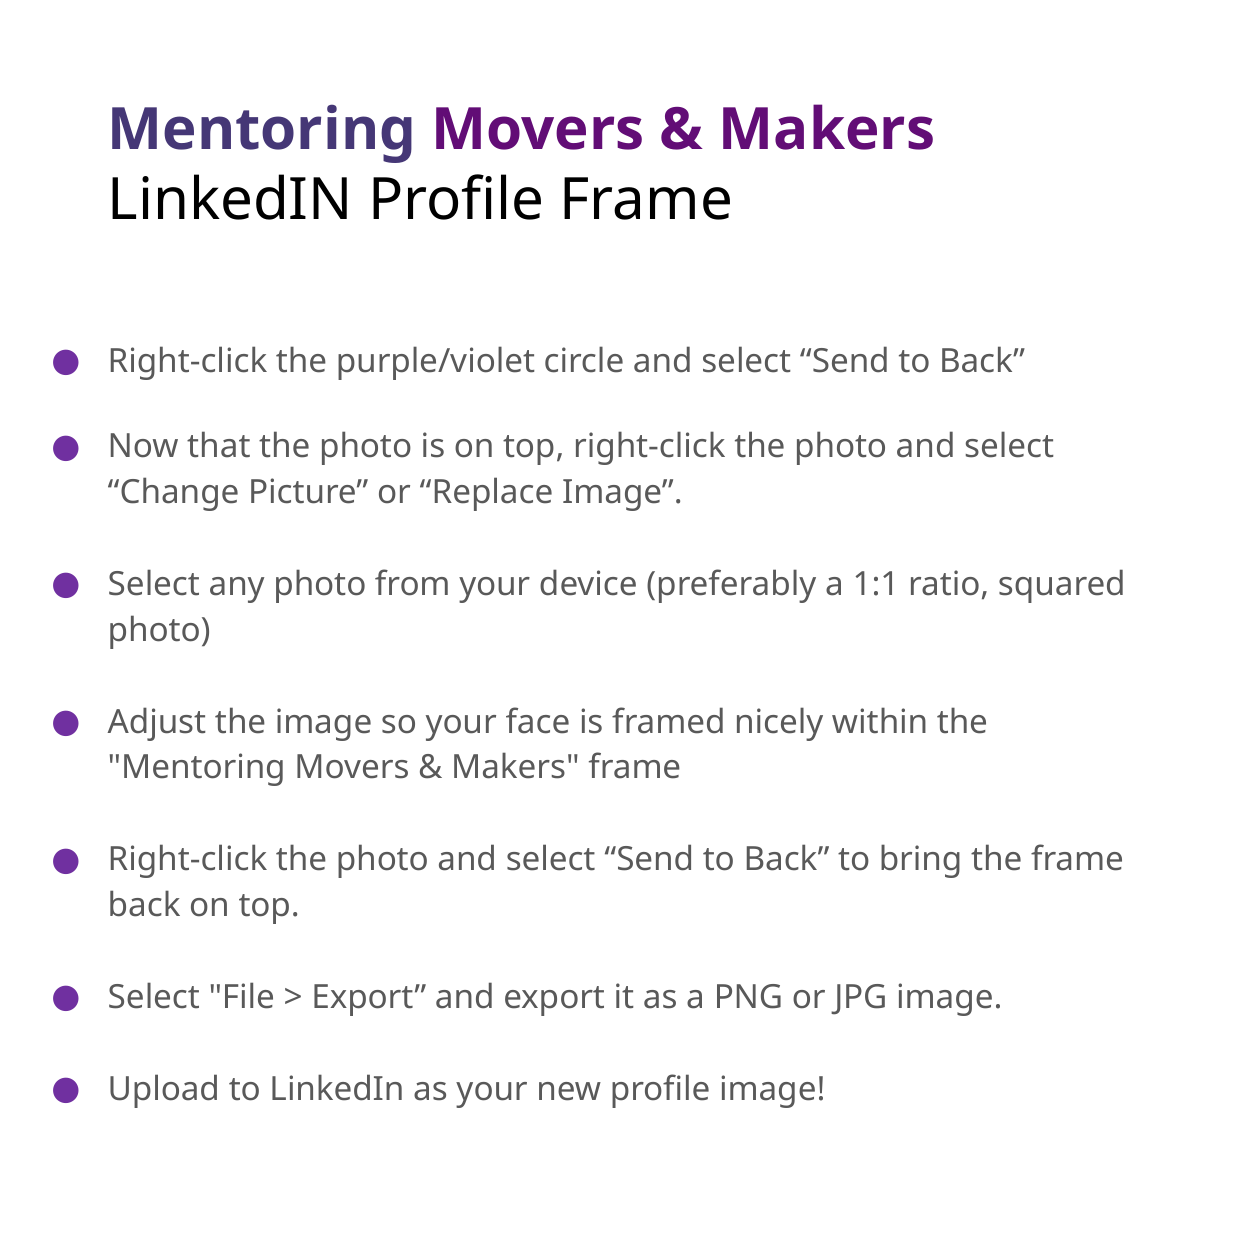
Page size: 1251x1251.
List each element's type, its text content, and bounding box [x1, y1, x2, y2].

list Right-click the purple/violet circle and select “Send to Back” Now that the photo is on top, right-click the photo and select “Change Picture” or “Replace Image”. Select any photo from your device (preferably a 1:1 ratio, squared photo) Adjust the image so your face is framed nicely within the "Mentoring Movers & Makers" frame Right-click the photo and select “Send to Back” to bring the frame back on top. Select "File > Export” and export it as a PNG or JPG image. Upload to LinkedIn as your new profile image! [17, 317, 1183, 1148]
title Mentoring Movers & Makers LinkedIN Profile Frame [92, 76, 1250, 216]
